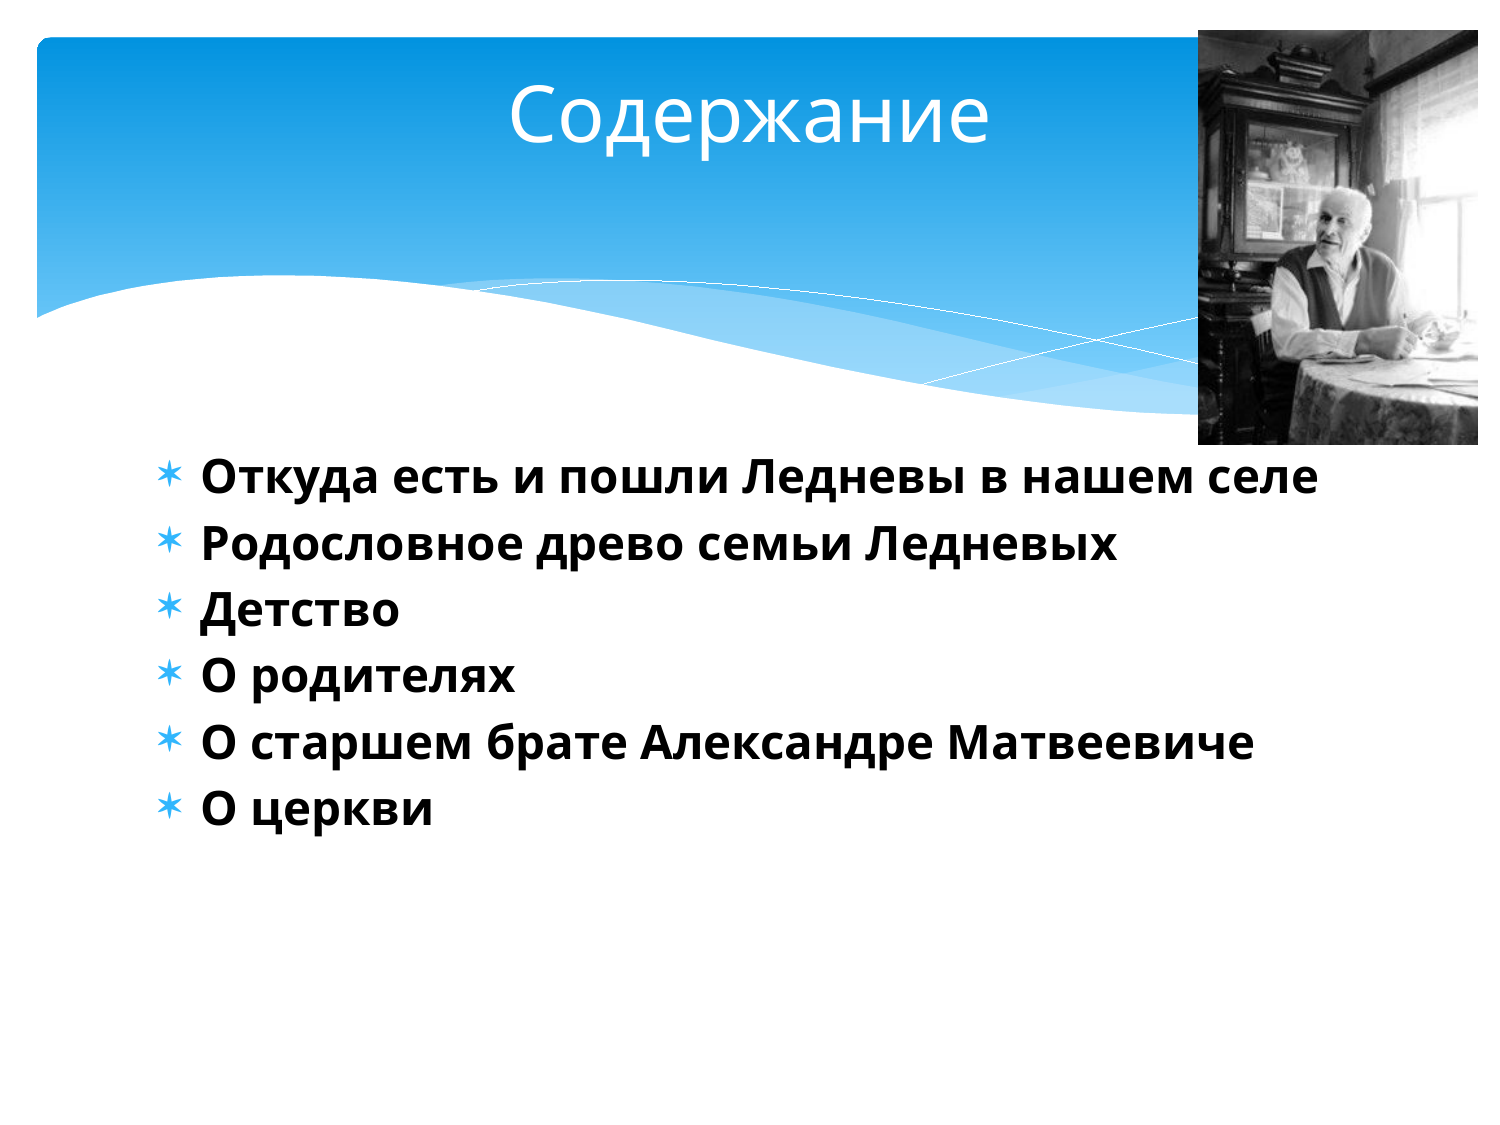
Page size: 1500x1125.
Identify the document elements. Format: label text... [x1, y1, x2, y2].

title Содержание [75, 55, 1192, 261]
picture [1198, 30, 1479, 445]
list Откуда есть и пошли Ледневы в нашем селе Родословное древо семьи Ледневых Детство О родителях О старшем брате Александре Матвеевиче О церкви [143, 438, 1359, 1005]
